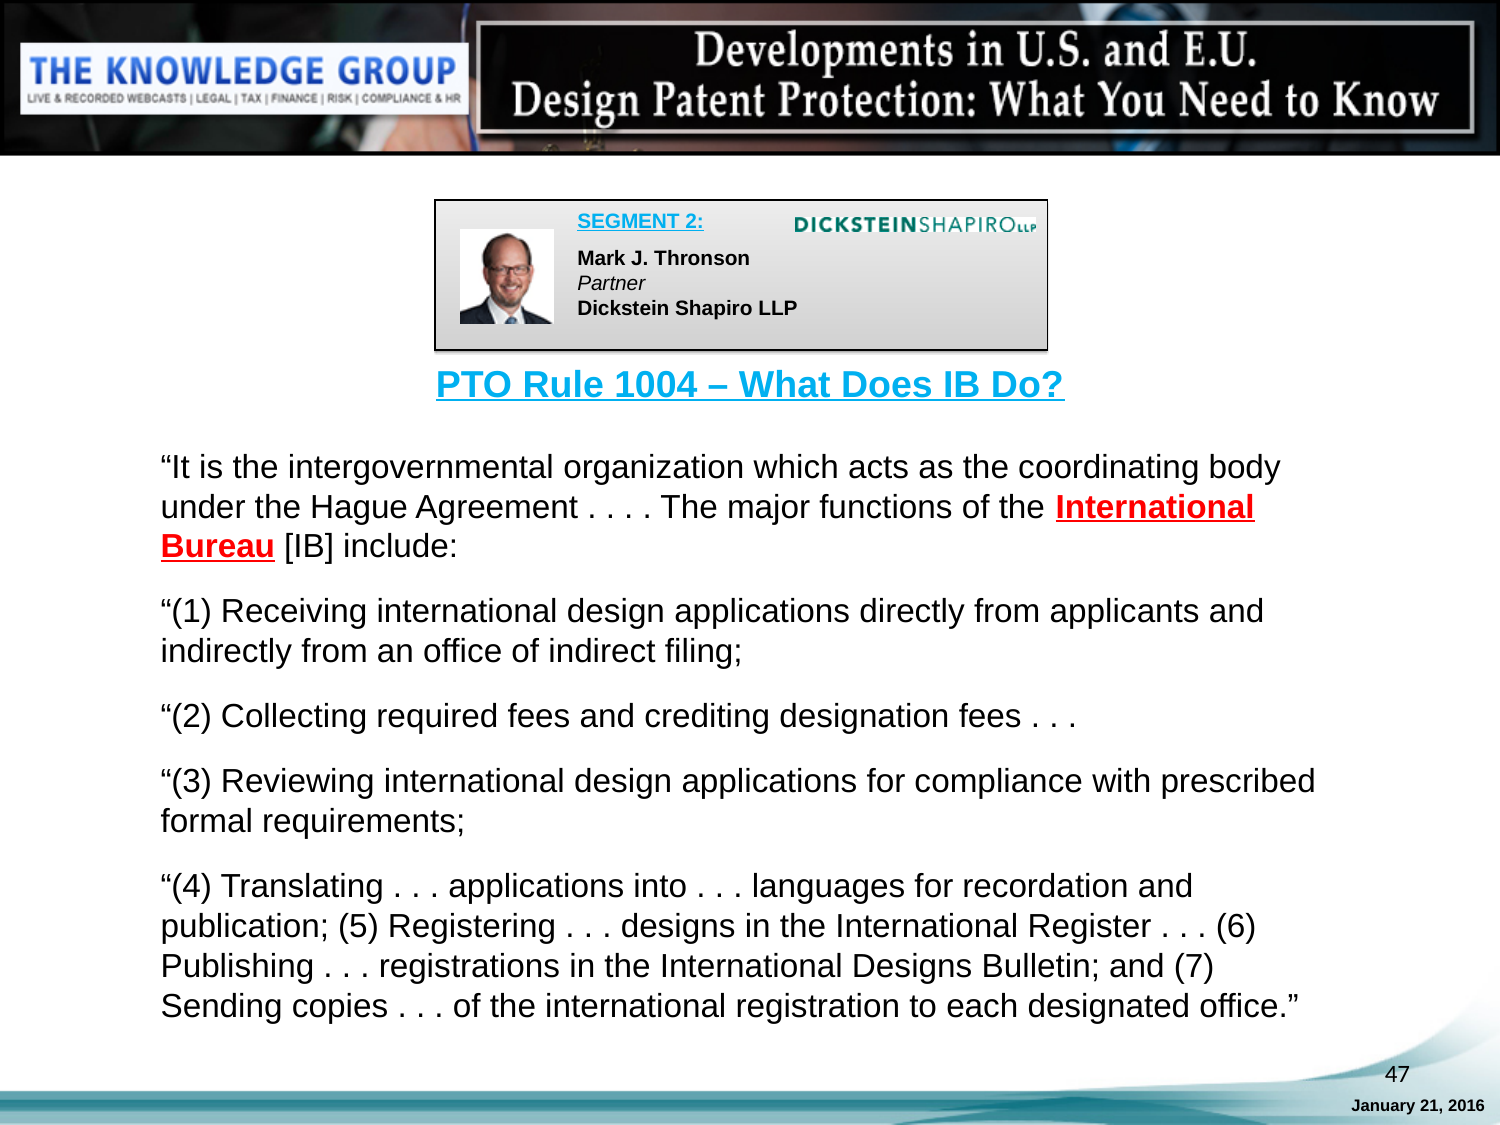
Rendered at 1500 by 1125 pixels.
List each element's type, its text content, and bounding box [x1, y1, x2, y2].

text_box January 21, 2016 [1099, 1087, 1500, 1123]
text_box “It is the intergovernmental organization which acts as the coordinating body under the Hague Agreement . . . . The major functions of the International Bureau [IB] include: “(1) Receiving international design applications directly from applicants and indirectly from an office of indirect filing; “(2) Collecting required fees and crediting designation fees . . . “(3) Reviewing international design applications for compliance with prescribed formal requirements; “(4) Translating . . . applications into . . . languages for recordation and publication; (5) Registering . . . designs in the International Register . . . (6) Publishing . . . registrations in the International Designs Bulletin; and (7) Sending copies . . . of the international registration to each designated office.” [145, 437, 1357, 1032]
text_box 47 [1074, 1042, 1425, 1103]
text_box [435, 199, 1048, 350]
picture [0, 0, 1500, 352]
text_box PTO Rule 1004 – What Does IB Do? [0, 352, 1500, 412]
picture [0, 412, 1500, 1125]
